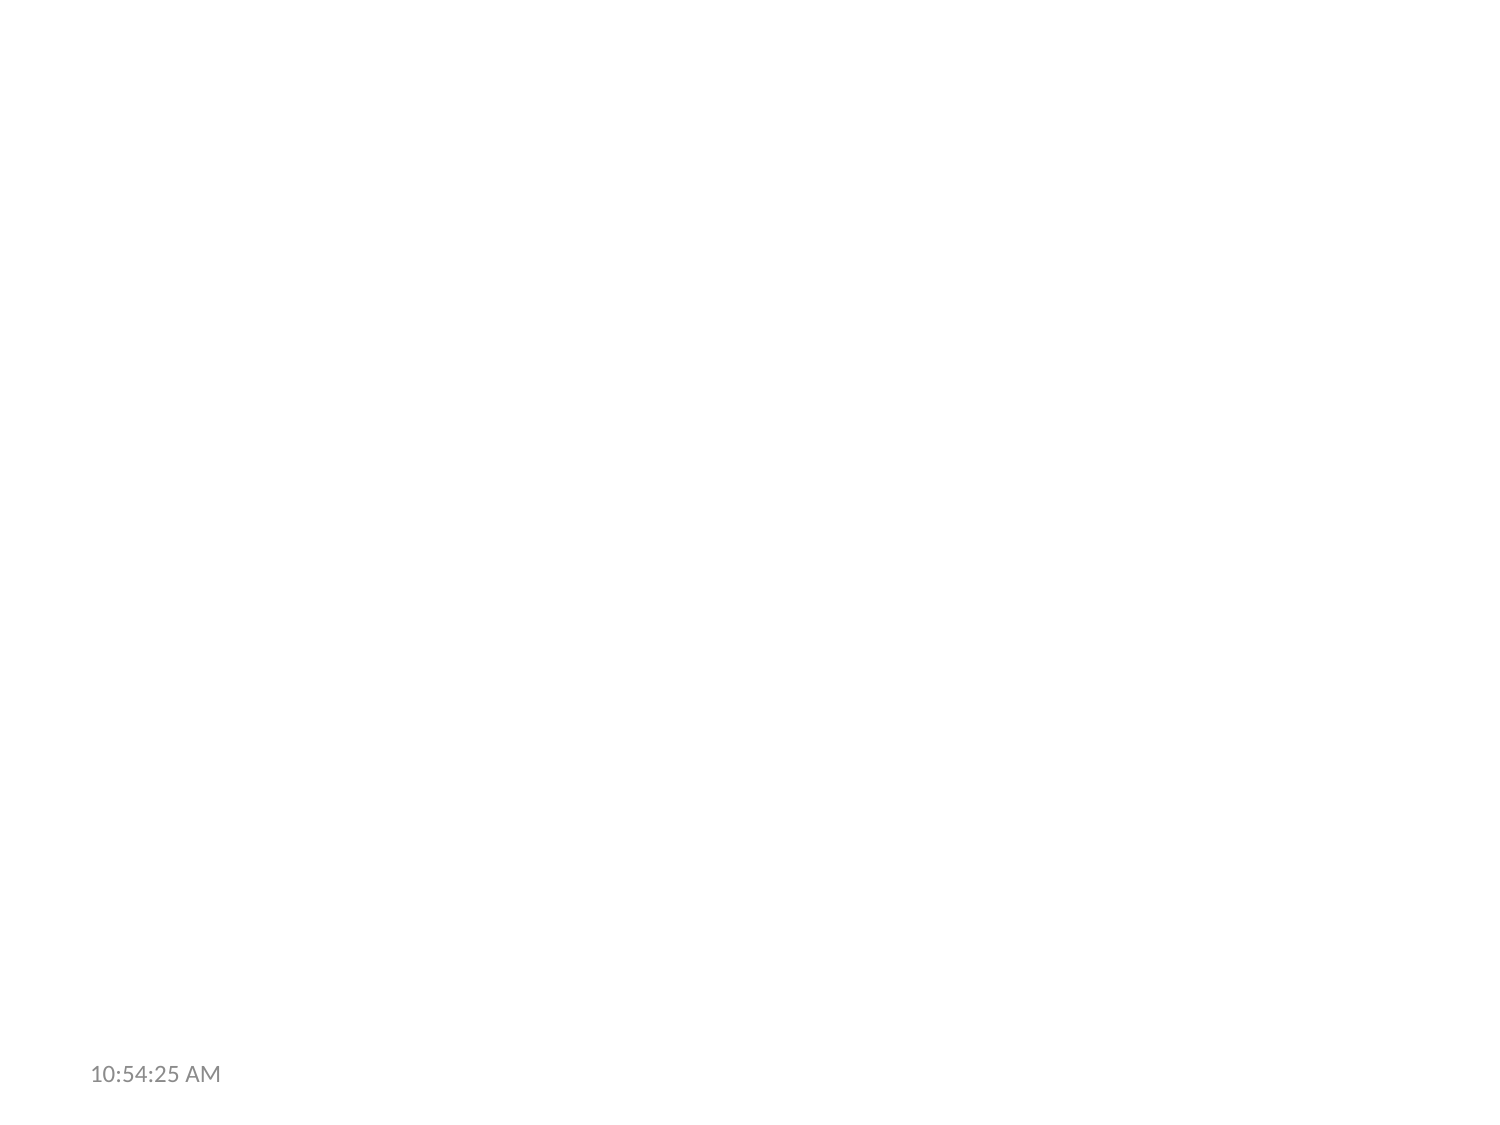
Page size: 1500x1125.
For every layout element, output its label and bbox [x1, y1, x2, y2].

slide_number [75, 1042, 425, 1103]
